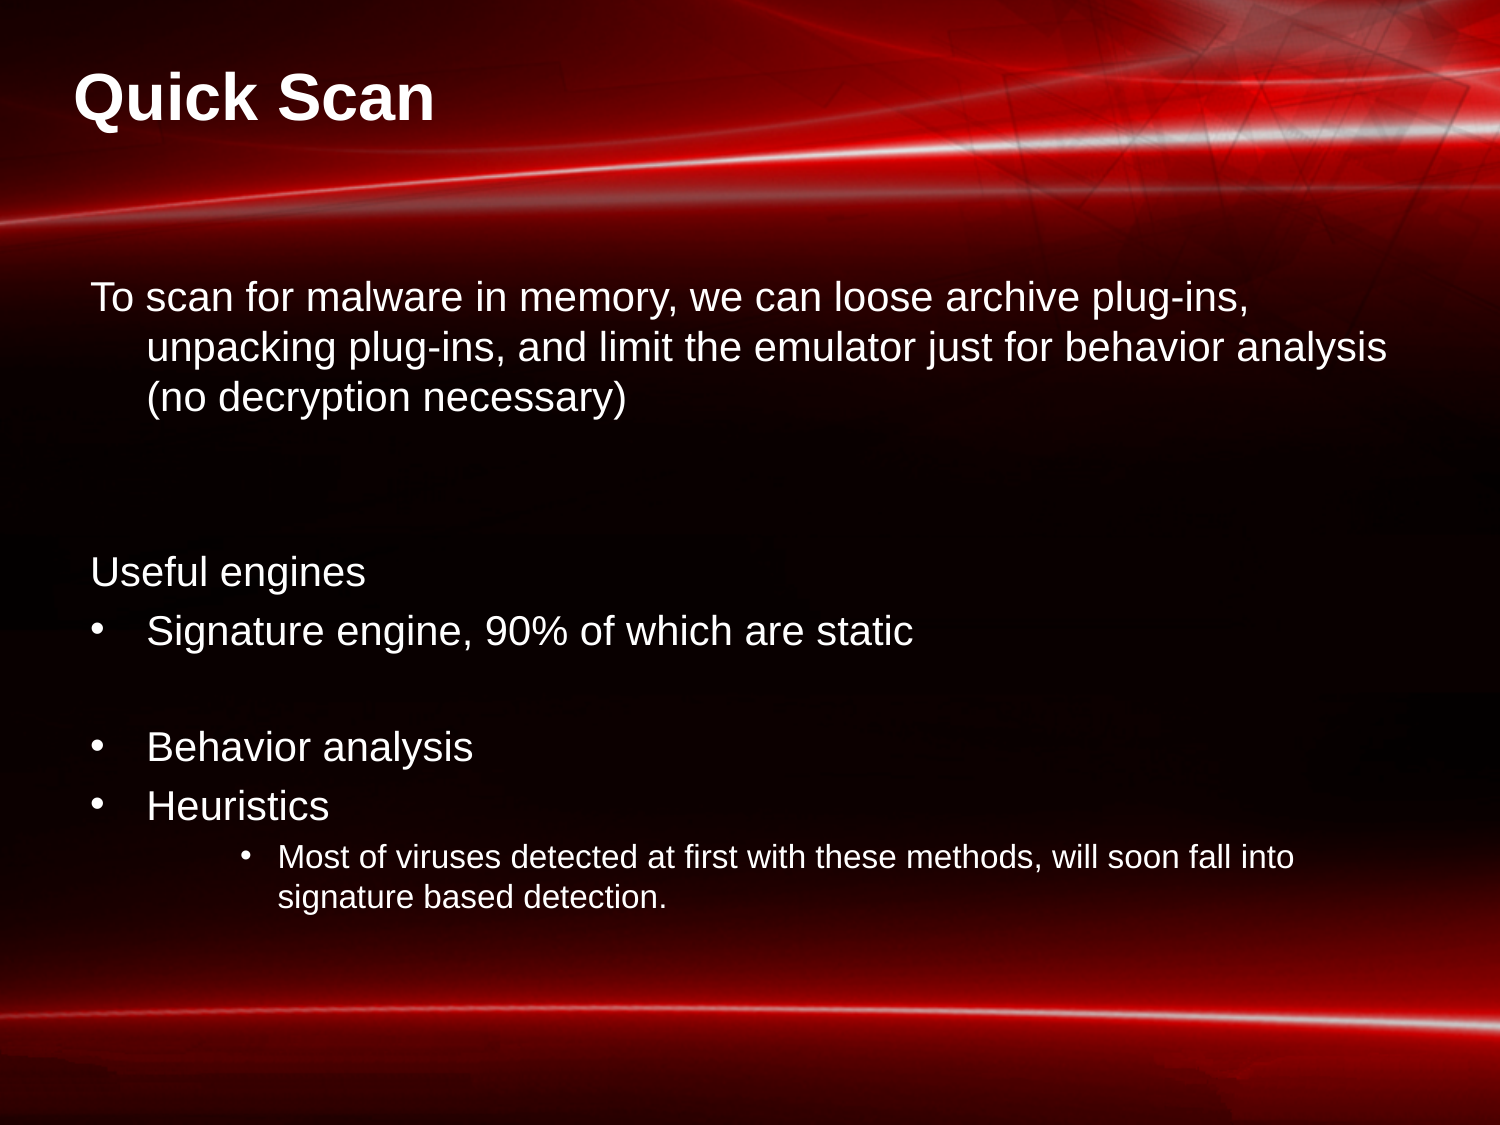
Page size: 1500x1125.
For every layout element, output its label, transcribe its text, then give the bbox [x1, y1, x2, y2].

list To scan for malware in memory, we can loose archive plug-ins, unpacking plug-ins, and limit the emulator just for behavior analysis (no decryption necessary) Useful engines Signature engine, 90% of which are static Behavior analysis Heuristics Most of viruses detected at first with these methods, will soon fall into signature based detection. [74, 262, 1426, 1006]
picture [0, 0, 1500, 1125]
title Quick Scan [58, 0, 1409, 188]
